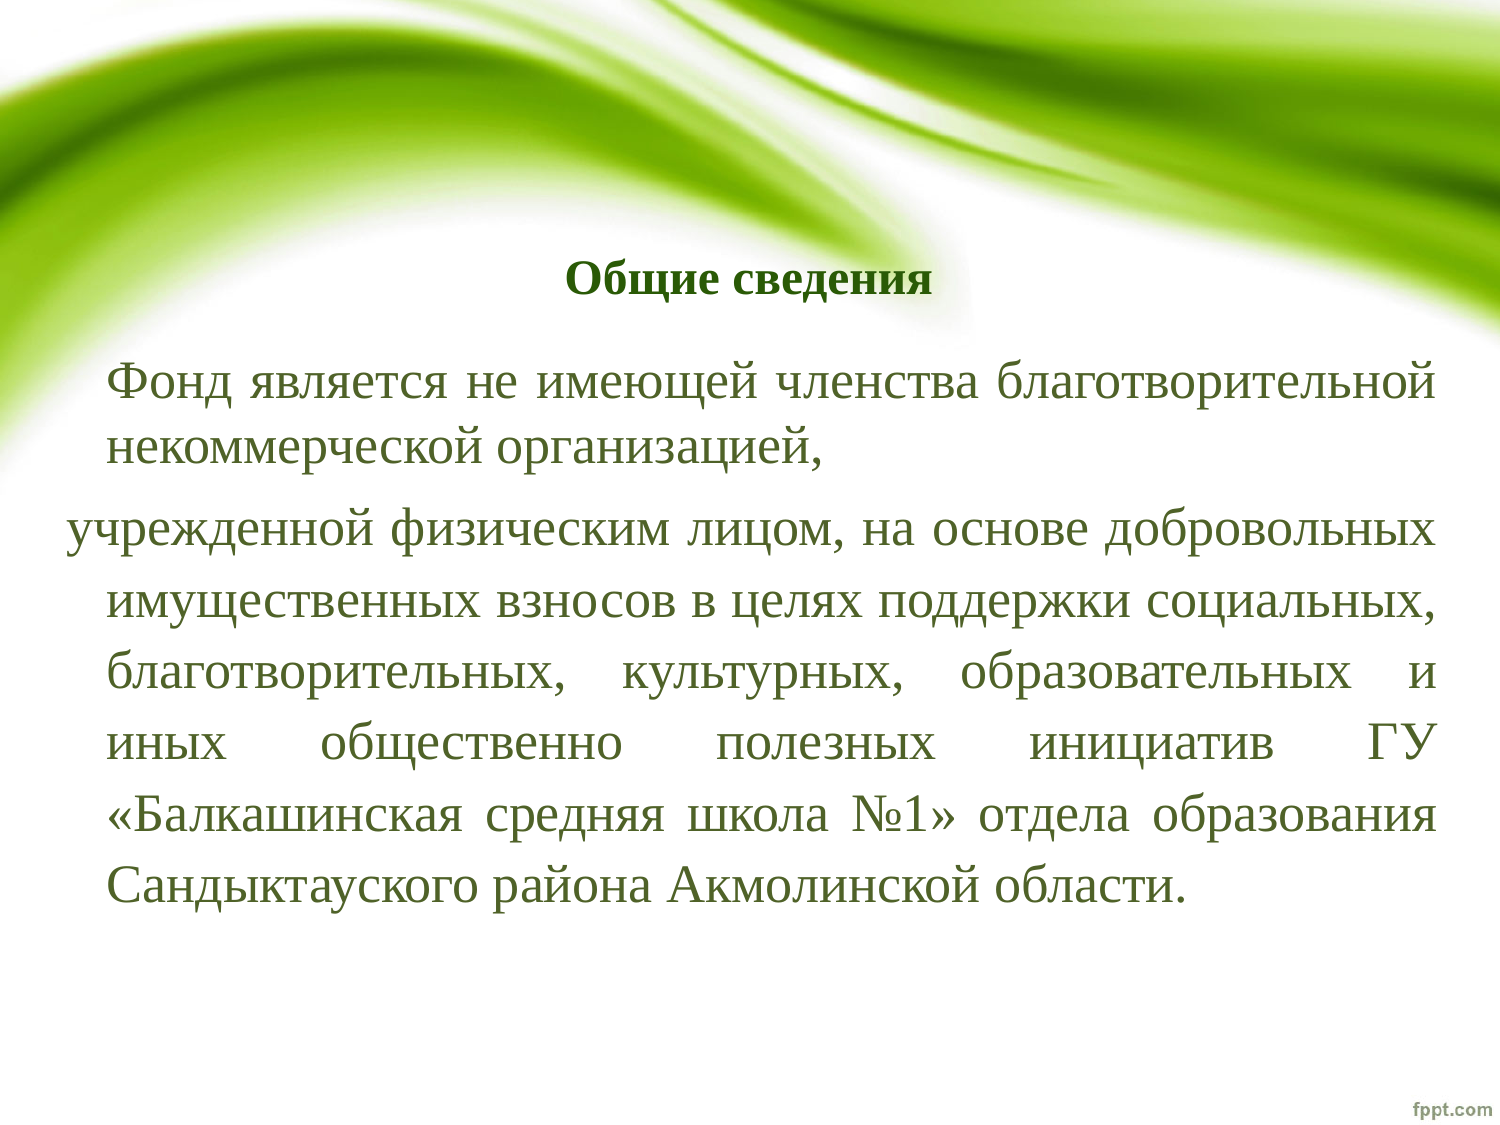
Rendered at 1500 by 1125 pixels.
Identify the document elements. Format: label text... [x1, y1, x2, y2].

list Фонд является не имеющей членства благотворительной некоммерческой организацией, учрежденной физическим лицом, на основе добровольных имущественных взносов в целях поддержки социальных, благотворительных, культурных, образовательных и иных общественно полезных инициатив ГУ «Балкашинская средняя школа №1» отдела образования Сандыктауского района Акмолинской области. [35, 337, 1454, 980]
title Общие сведения [73, 236, 1424, 312]
picture [0, 0, 1500, 1125]
